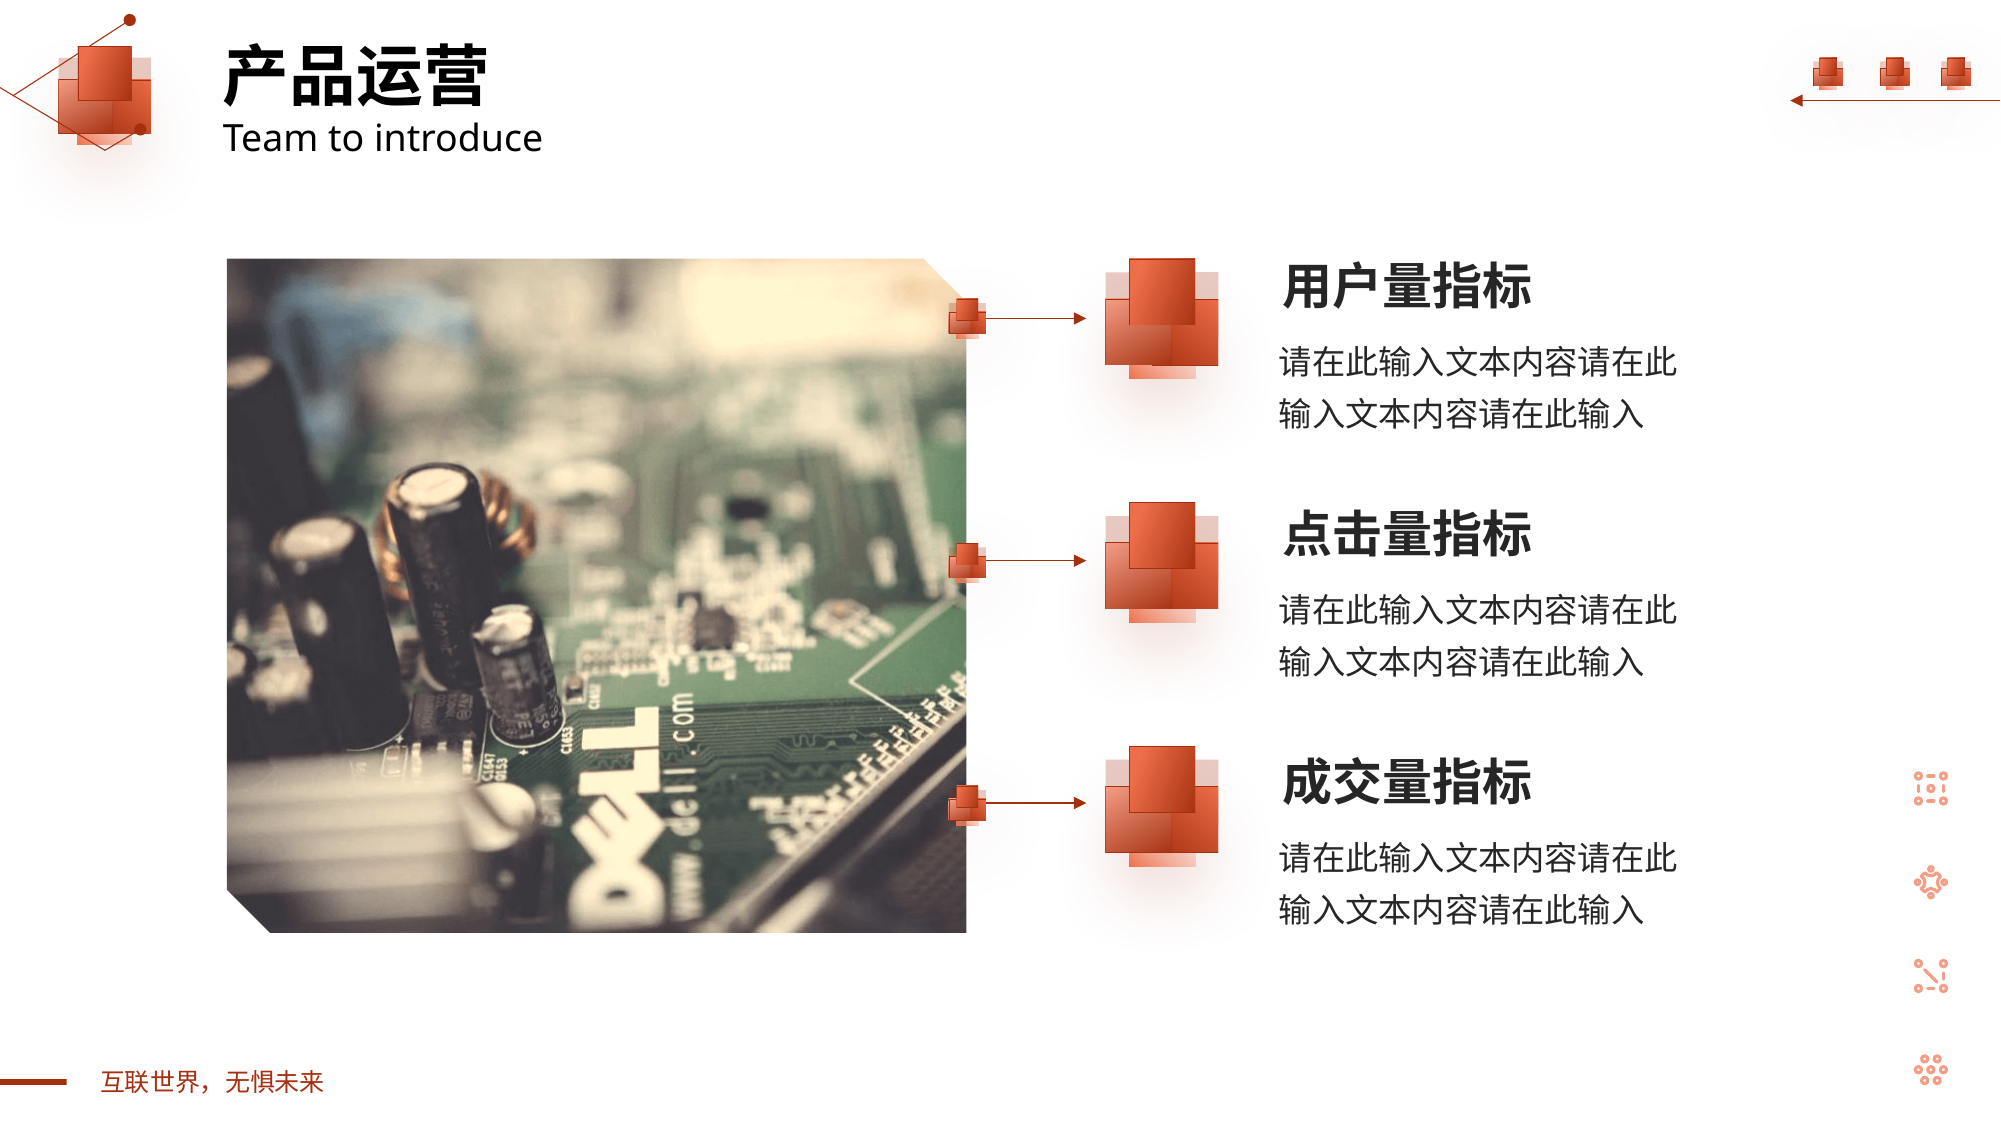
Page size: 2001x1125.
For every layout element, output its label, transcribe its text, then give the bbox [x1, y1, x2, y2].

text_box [1105, 746, 1219, 867]
picture [226, 258, 967, 933]
list Team to introduce [207, 111, 858, 168]
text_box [1105, 502, 1219, 623]
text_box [1264, 746, 1710, 933]
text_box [948, 785, 986, 826]
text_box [1264, 250, 1710, 437]
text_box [948, 542, 986, 583]
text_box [1264, 498, 1710, 685]
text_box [1105, 258, 1219, 379]
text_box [948, 298, 986, 339]
list 产品运营 [207, 35, 967, 124]
